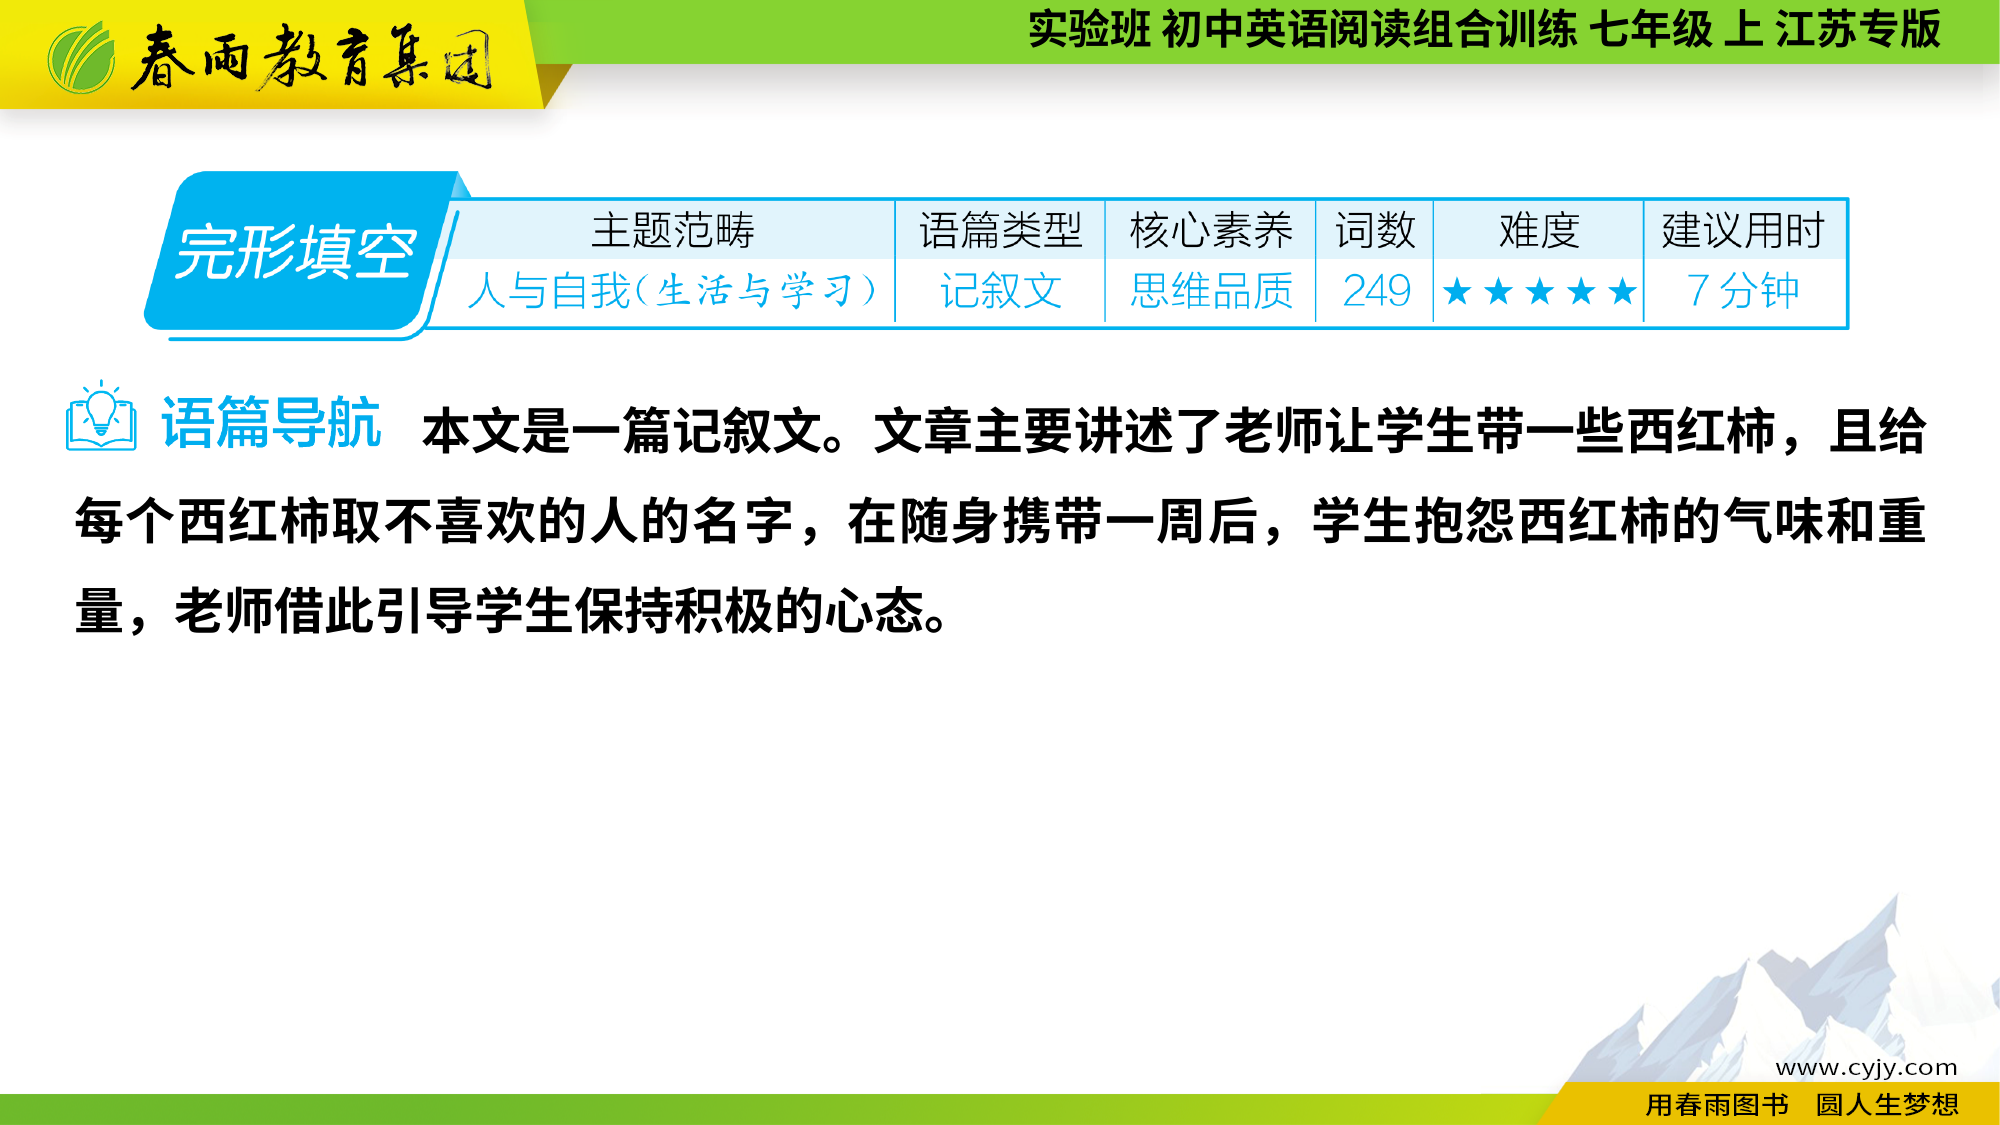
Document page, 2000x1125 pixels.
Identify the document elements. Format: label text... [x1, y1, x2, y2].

picture [0, 0, 2000, 1125]
list 本文是一篇记叙文。文章主要讲述了老师让学生带一些西红柿，且给每个西红柿取不喜欢的人的名字，在随身携带一周后，学生抱怨西红柿的气味和重量，老师借此引导学生保持积极的心态。 [59, 361, 1944, 638]
